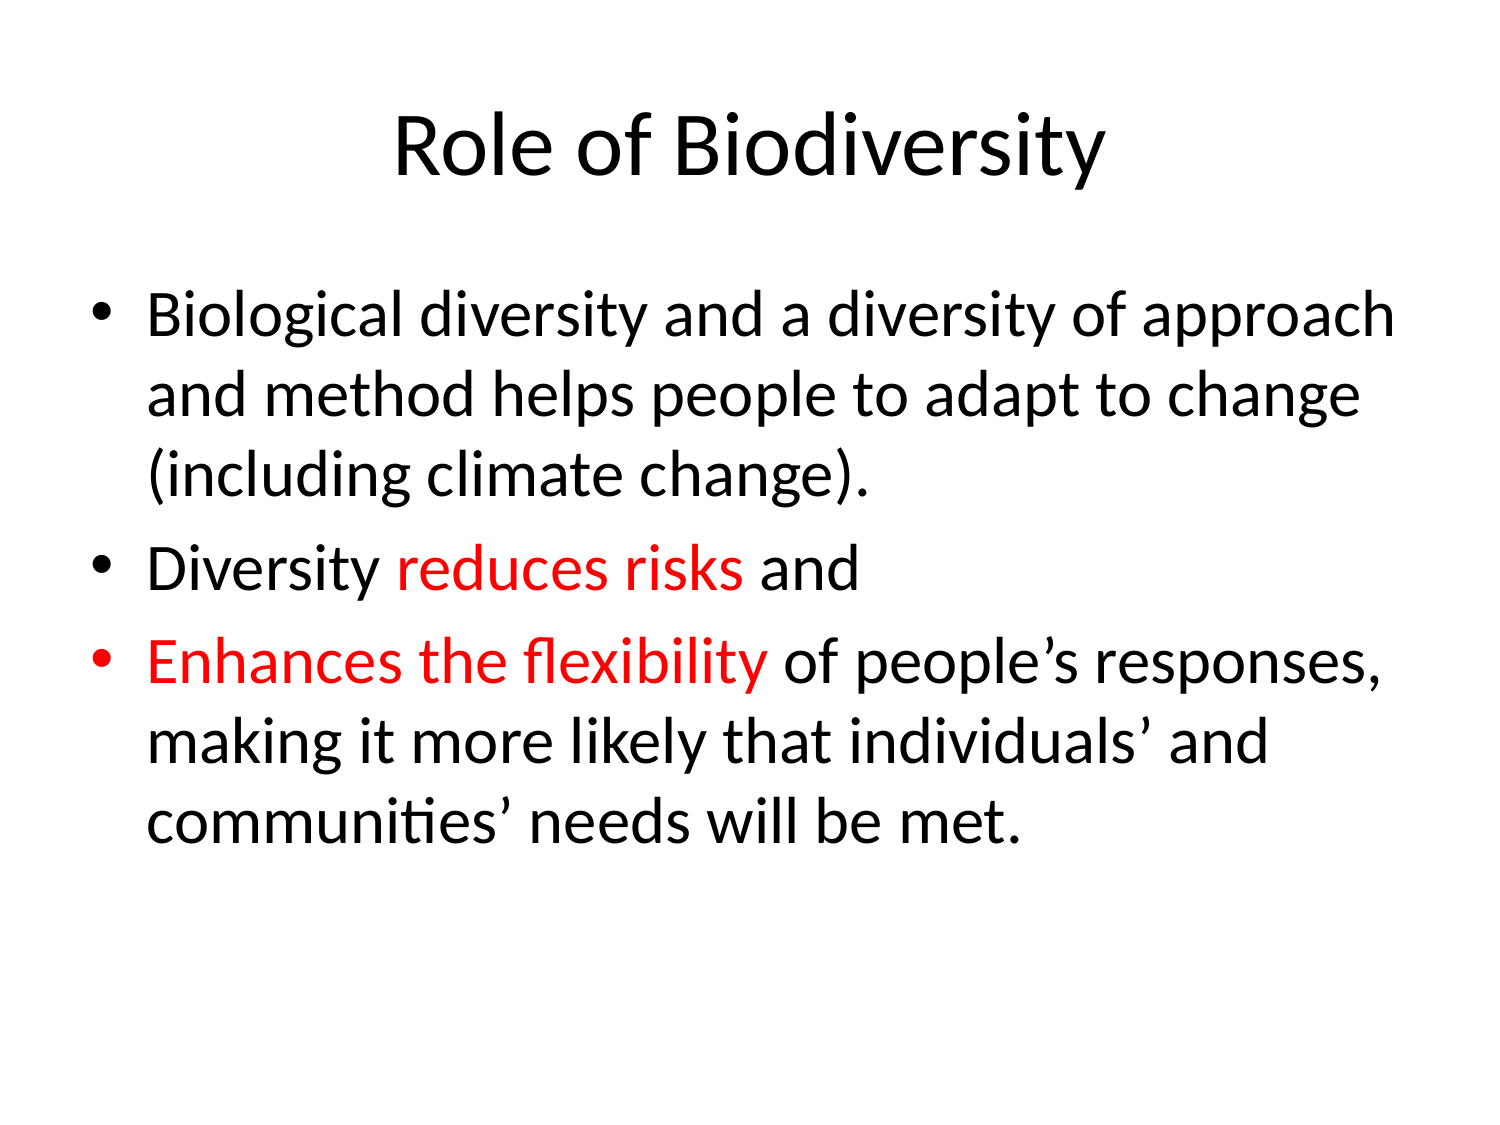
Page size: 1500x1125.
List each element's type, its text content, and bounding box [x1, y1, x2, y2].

list Biological diversity and a diversity of approach and method helps people to adapt to change (including climate change). Diversity reduces risks and Enhances the flexibility of people’s responses, making it more likely that individuals’ and communities’ needs will be met. [75, 262, 1425, 1005]
title Role of Biodiversity [75, 45, 1425, 233]
